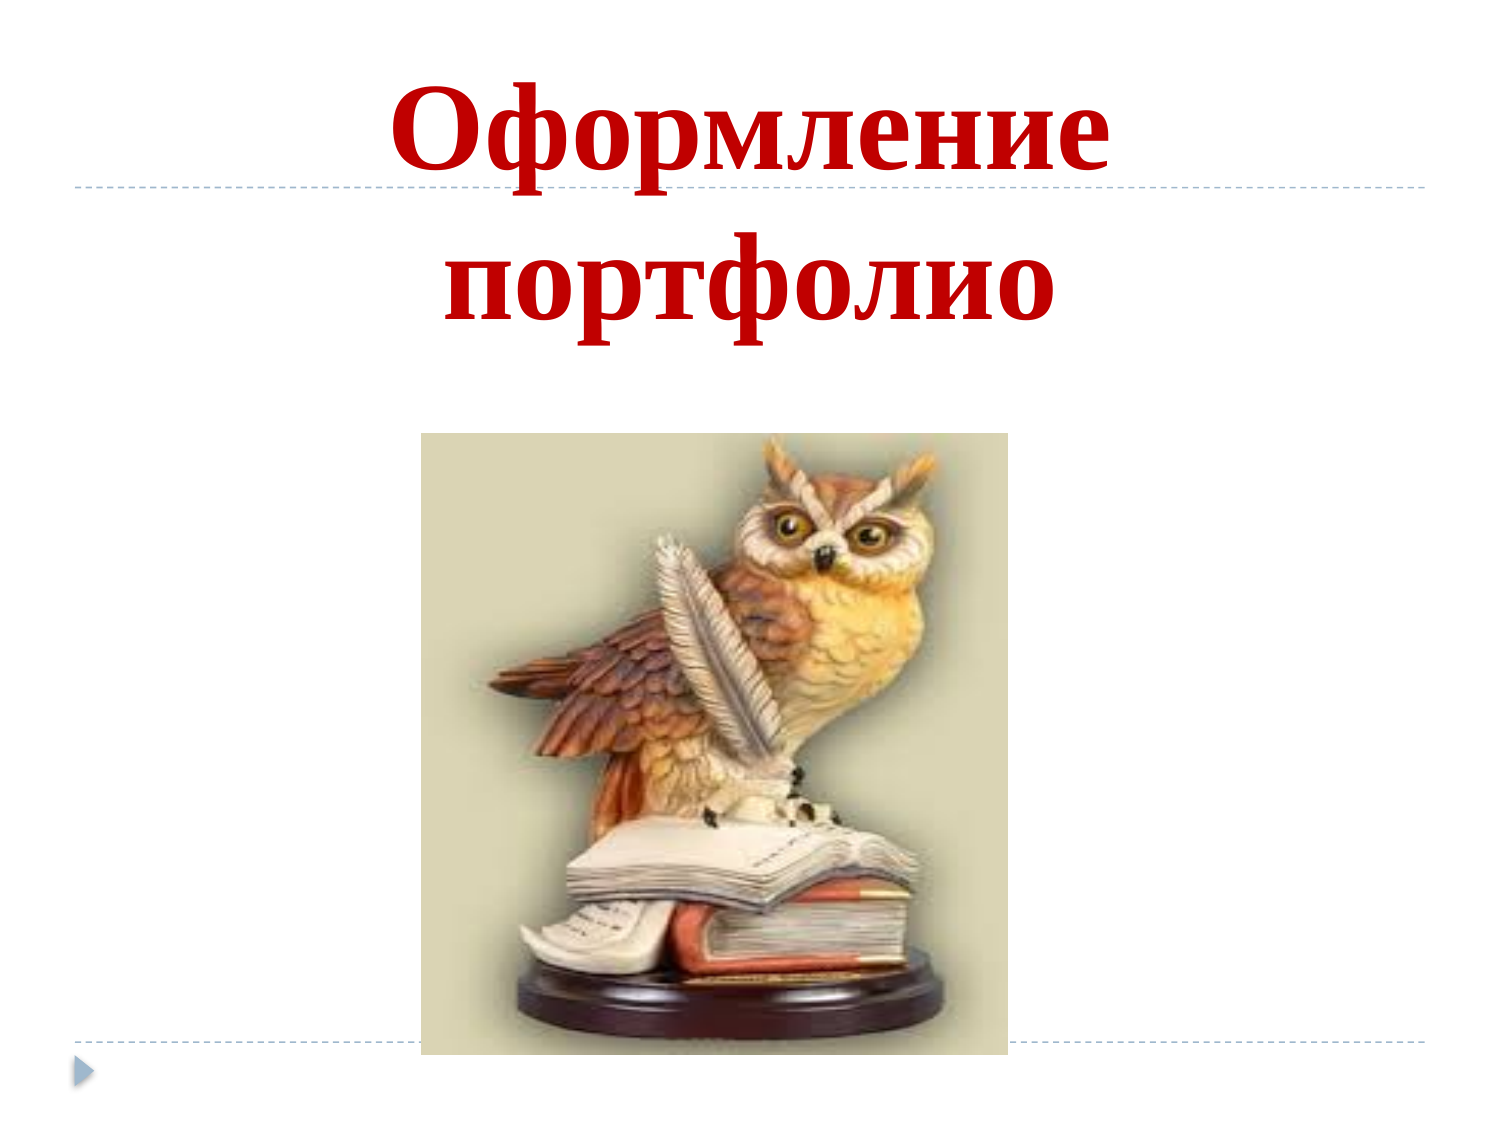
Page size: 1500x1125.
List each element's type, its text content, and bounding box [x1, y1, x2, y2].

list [421, 433, 1008, 1055]
title Оформление портфолио [75, 140, 1425, 352]
